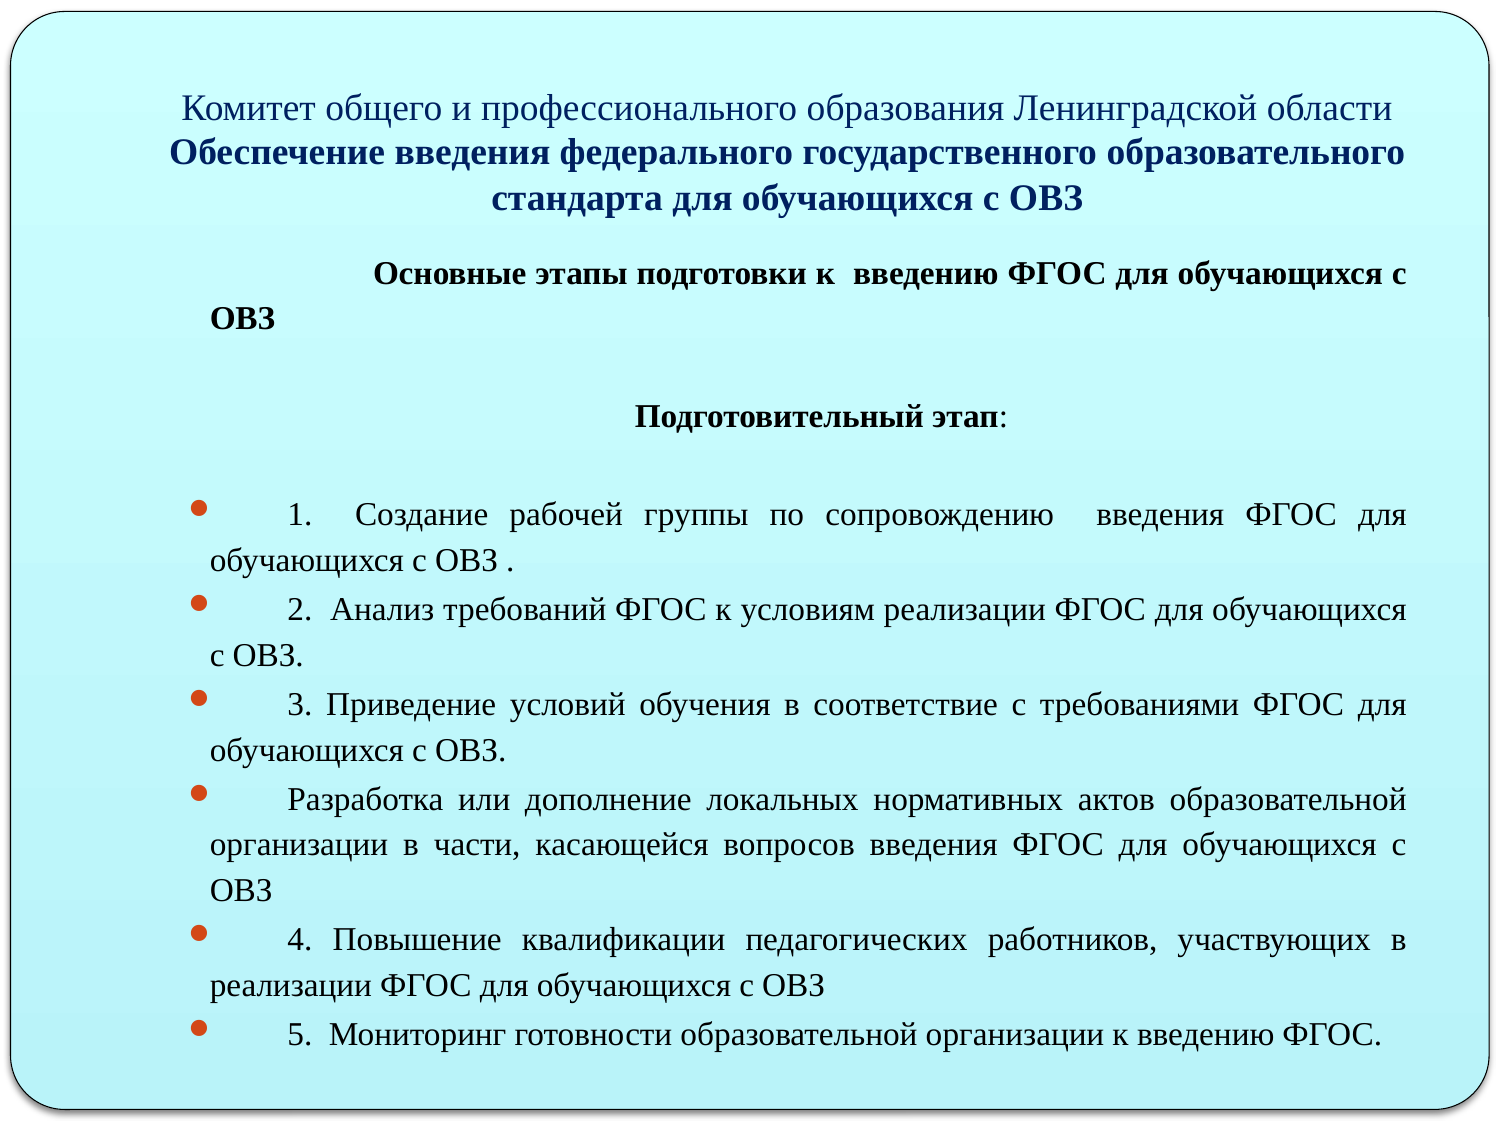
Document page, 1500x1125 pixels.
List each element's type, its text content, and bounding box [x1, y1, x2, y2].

title Комитет общего и профессионального образования Ленинградской области Обеспечение введения федерального государственного образовательного стандарта для обучающихся с ОВЗ [150, 45, 1425, 233]
list Основные этапы подготовки к введению ФГОС для обучающихся с ОВЗ Подготовительный этап: 1. Создание рабочей группы по сопровождению введения ФГОС для обучающихся с ОВЗ . 2. Анализ требований ФГОС к условиям реализации ФГОС для обучающихся с ОВЗ. 3. Приведение условий обучения в соответствие с требованиями ФГОС для обучающихся с ОВЗ. Разработка или дополнение локальных нормативных актов образовательной организации в части, касающейся вопросов введения ФГОС для обучающихся с ОВЗ 4. Повышение квалификации педагогических работников, участвующих в реализации ФГОС для обучающихся с ОВЗ 5. Мониторинг готовности образовательной организации к введению ФГОС. [150, 237, 1424, 1071]
